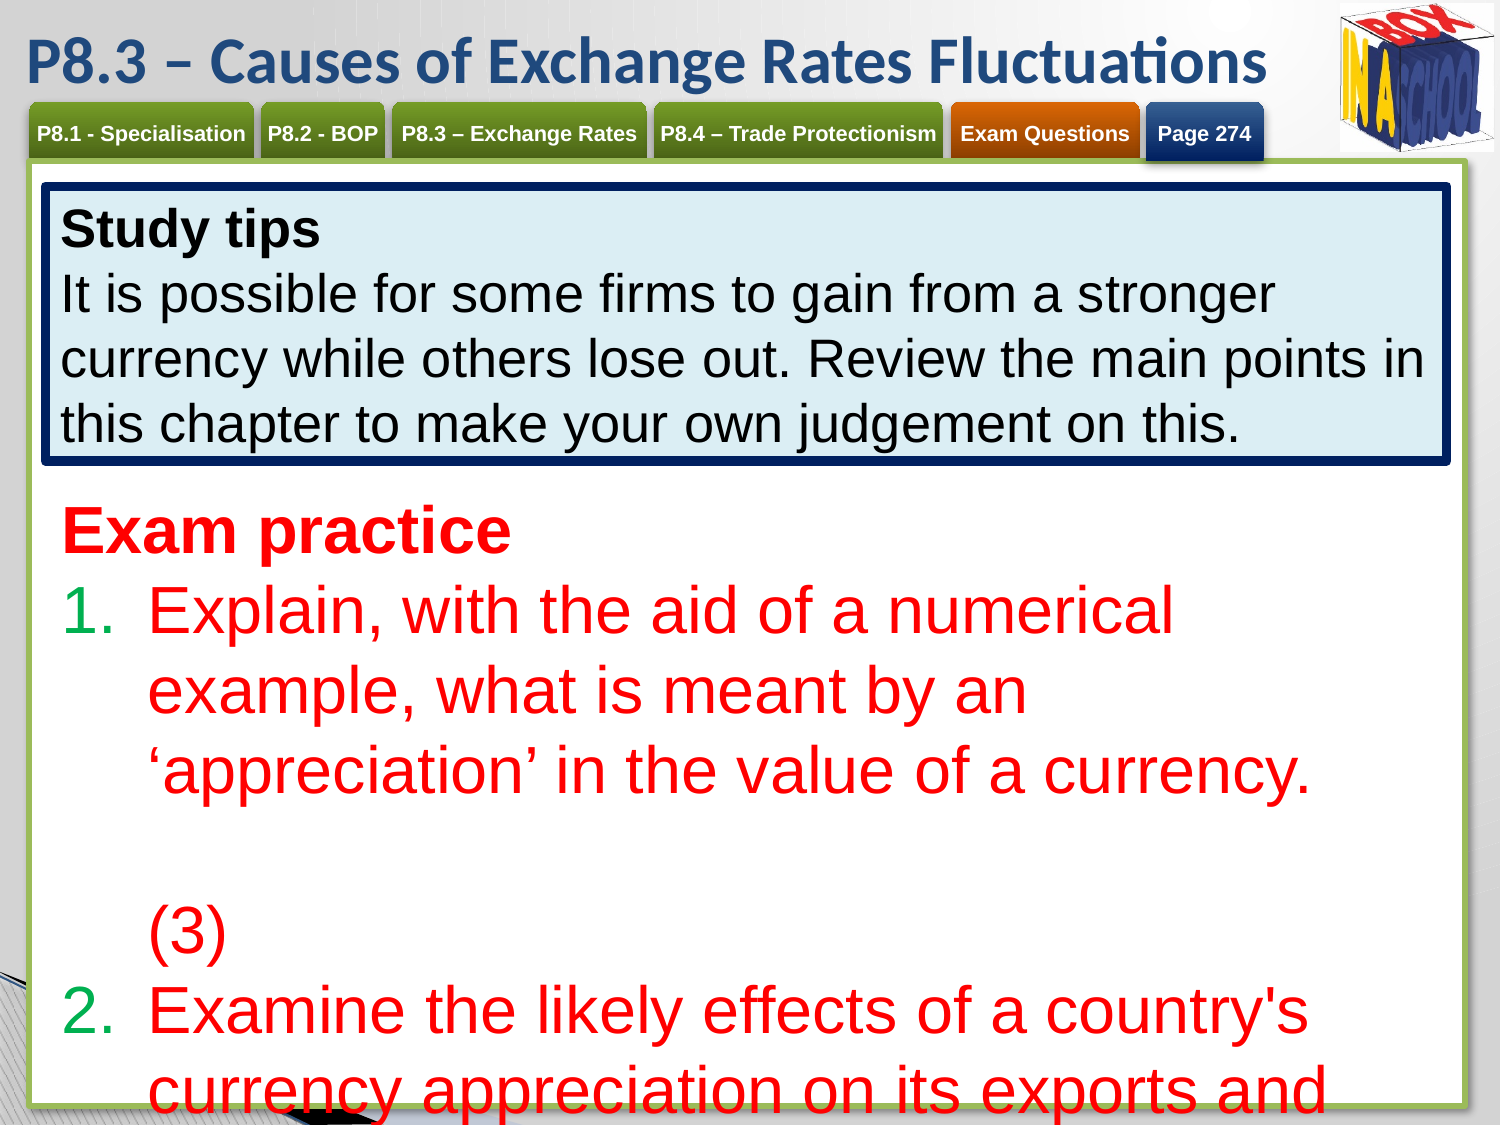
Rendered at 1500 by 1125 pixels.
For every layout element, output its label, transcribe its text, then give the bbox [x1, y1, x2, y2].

text_box Study tips It is possible for some firms to gain from a stronger currency while others lose out. Review the main points in this chapter to make your own judgement on this. [45, 186, 1447, 461]
text_box Page 274 [1145, 102, 1264, 161]
picture [1340, 3, 1495, 152]
title P8.3 – Causes of Exchange Rates Fluctuations [11, 11, 1465, 102]
text_box Exam practice Explain, with the aid of a numerical example, what is meant by an ‘appreciation’ in the value of a currency. (3) Examine the likely effects of a country's currency appreciation on its exports and imports. (6) [45, 479, 1447, 1125]
